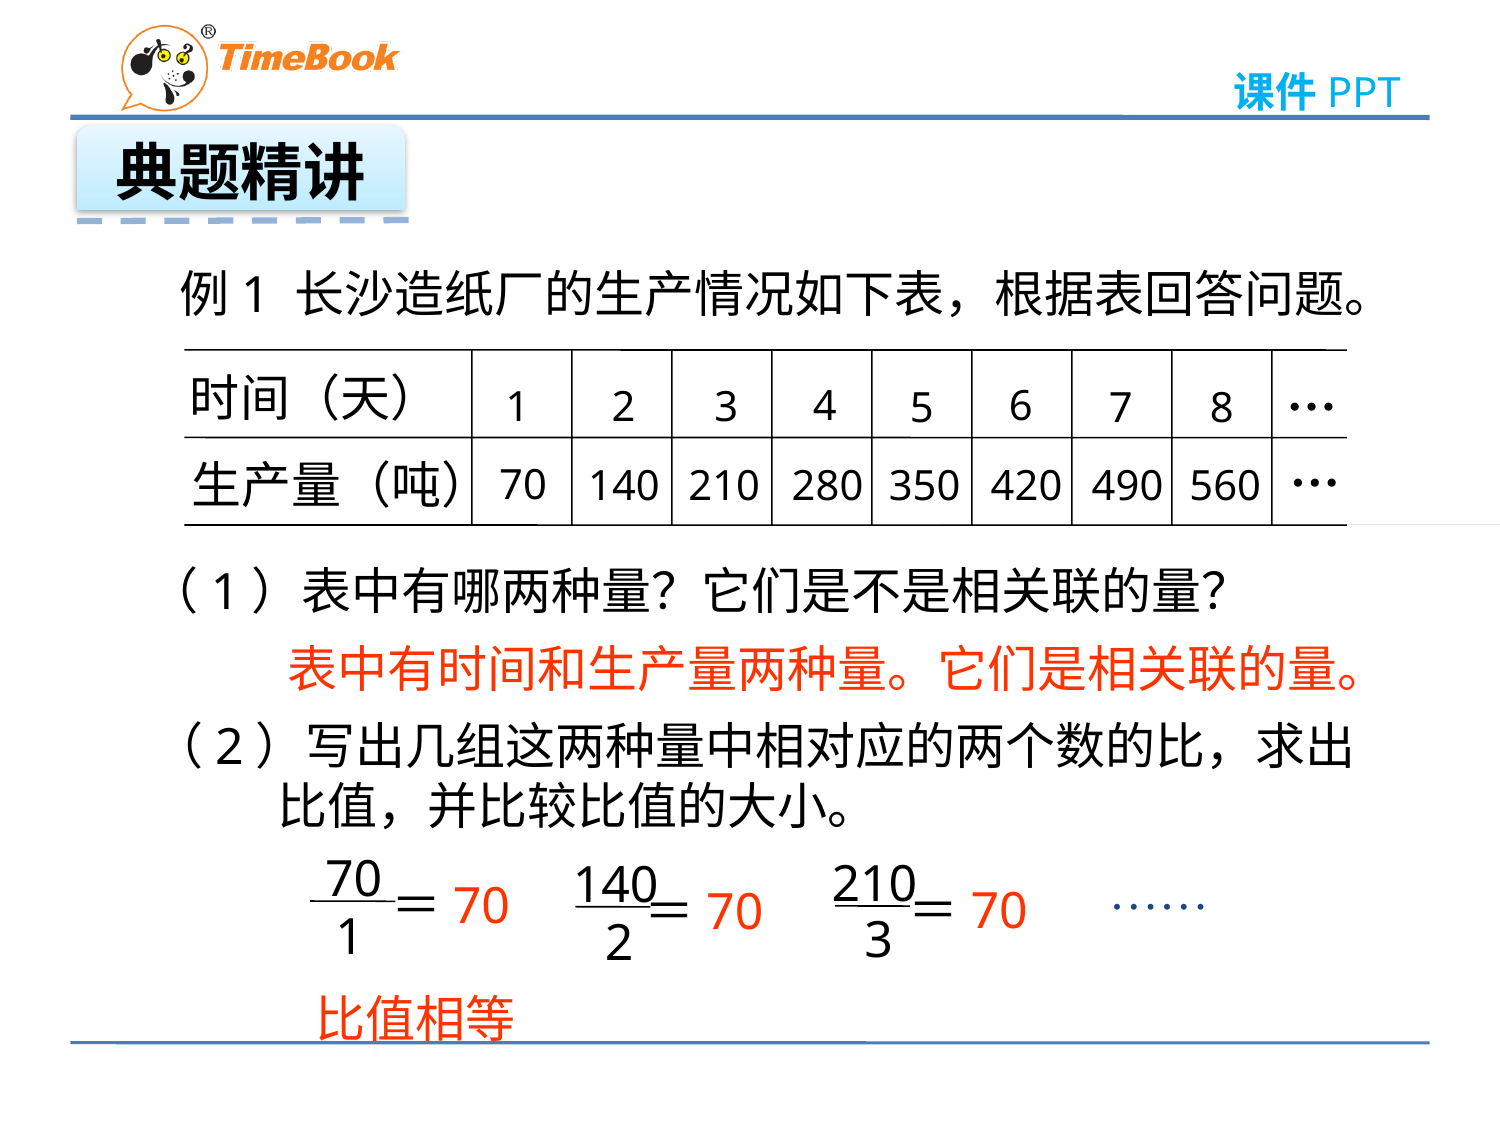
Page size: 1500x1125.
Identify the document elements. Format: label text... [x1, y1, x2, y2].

text_box 比值相等 [300, 980, 530, 1056]
text_box ＝70 [675, 871, 791, 947]
text_box 典题精讲 [76, 124, 406, 212]
text_box ＝70 [404, 866, 538, 941]
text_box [309, 839, 399, 973]
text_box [174, 349, 1356, 526]
text_box …… [1093, 851, 1295, 927]
text_box 表中有时间和生产量两种量。它们是相关联的量。 [272, 630, 1403, 706]
picture [118, 22, 408, 113]
text_box （2）写出几组这两种量中相对应的两个数的比，求出 比值，并比较比值的大小。 [138, 706, 1371, 842]
text_box 例1 长沙造纸厂的生产情况如下表，根据表回答问题。 [164, 255, 1410, 331]
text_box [561, 845, 670, 979]
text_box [820, 844, 929, 976]
text_box （1）表中有哪两种量？它们是不是相关联的量？ [133, 552, 1266, 627]
text_box ＝70 [932, 871, 1056, 946]
